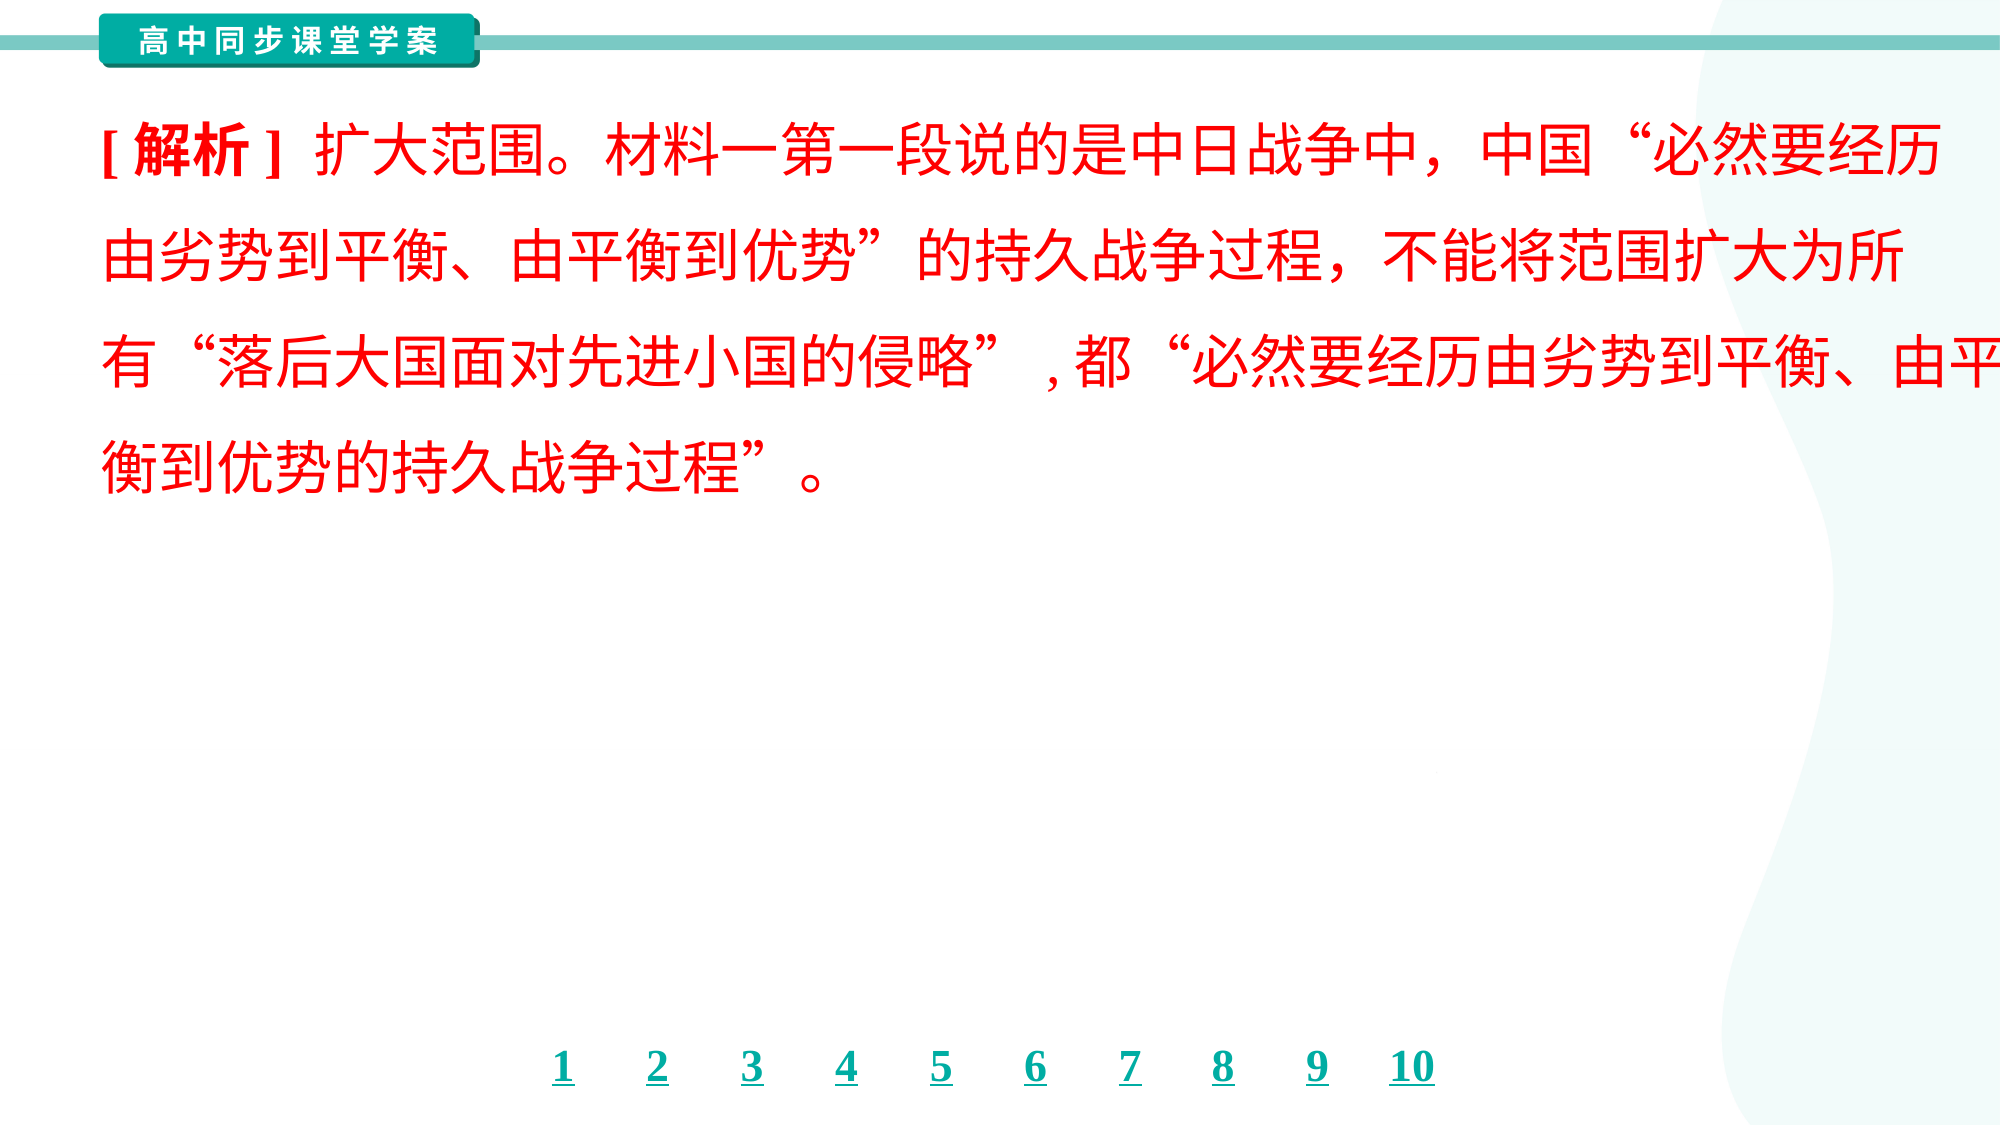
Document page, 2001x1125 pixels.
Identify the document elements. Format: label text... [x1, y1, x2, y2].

picture [0, 0, 2000, 1125]
text_box [解析] 扩大范围。材料一第一段说的是中日战争中，中国“必然要经历 由劣势到平衡、由平衡到优势”的持久战争过程，不能将范围扩大为所 有“落后大国面对先进小国的侵略”,都“必然要经历由劣势到平衡、由平 衡到优势的持久战争过程”。 [100, 76, 1899, 502]
